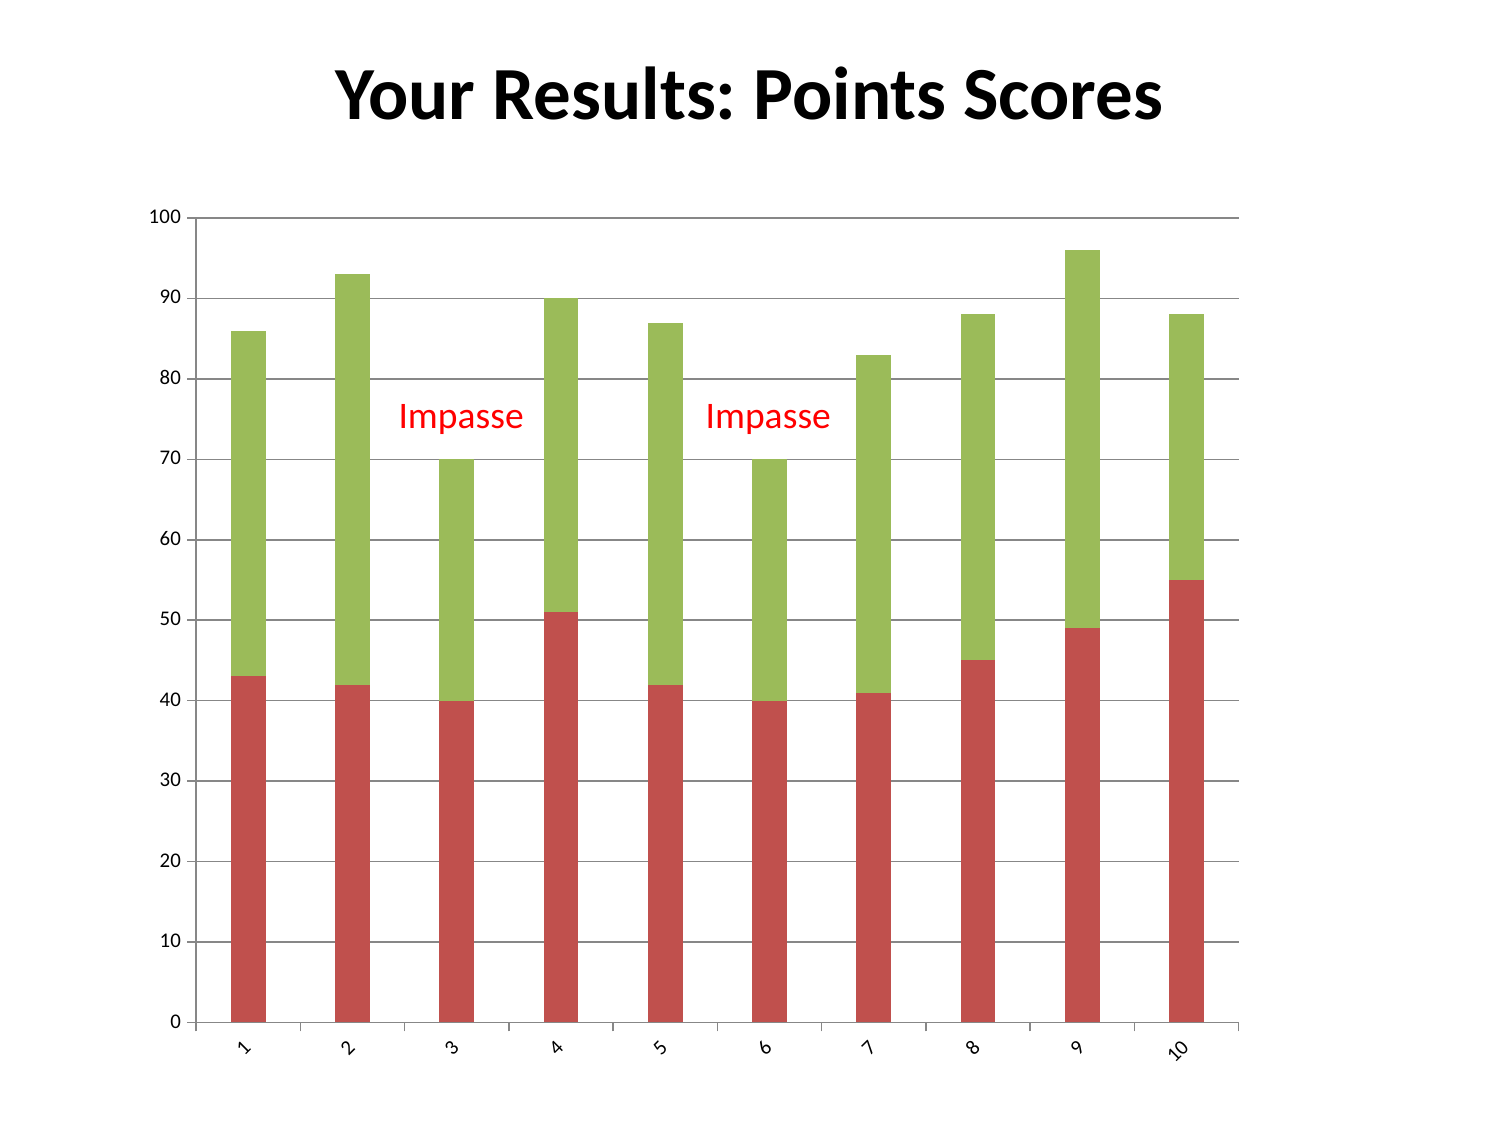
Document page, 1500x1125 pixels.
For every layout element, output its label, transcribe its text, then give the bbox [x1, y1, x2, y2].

title Your Results: Points Scores [0, 0, 1500, 183]
chart [29, 136, 1500, 1104]
